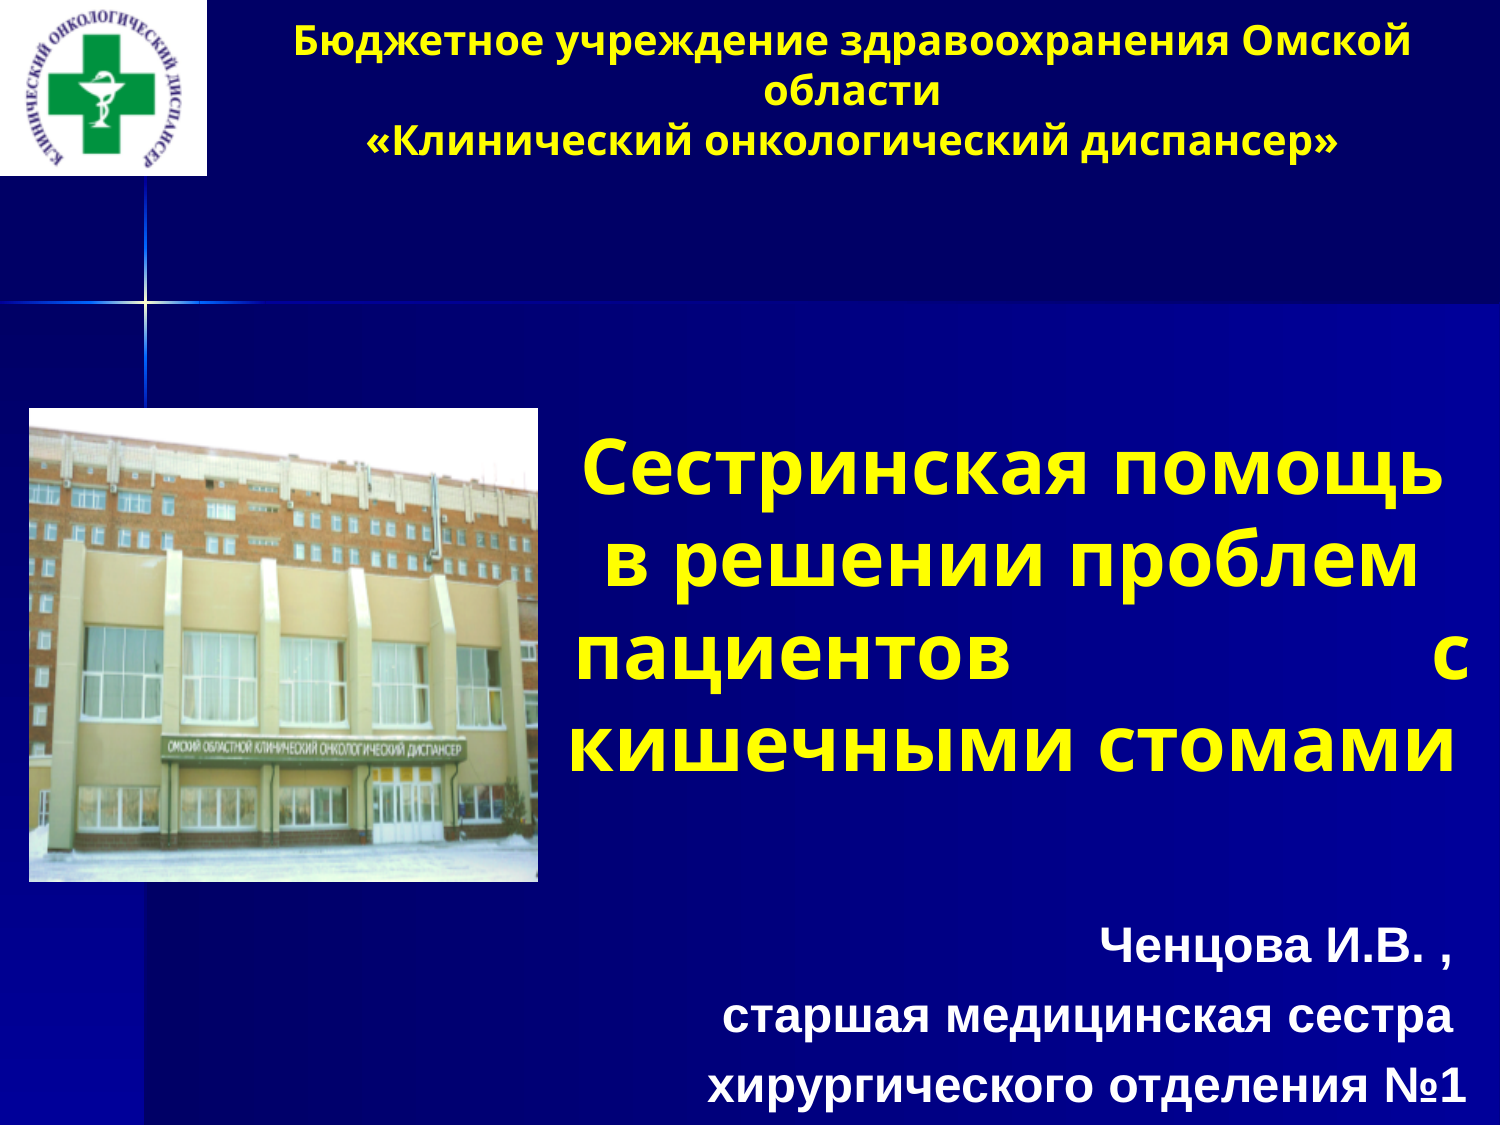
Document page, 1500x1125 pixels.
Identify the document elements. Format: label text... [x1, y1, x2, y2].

picture [0, 0, 207, 177]
title Бюджетное учреждение здравоохранения Омской области «Клинический онкологический диспансер» [186, 0, 1500, 185]
list Ченцова И.В. , старшая медицинская сестра хирургического отделения №1 [625, 904, 1483, 1000]
text_box Сестринская помощь в решении проблем пациентов с кишечными стомами [538, 409, 1500, 795]
picture [29, 408, 538, 882]
